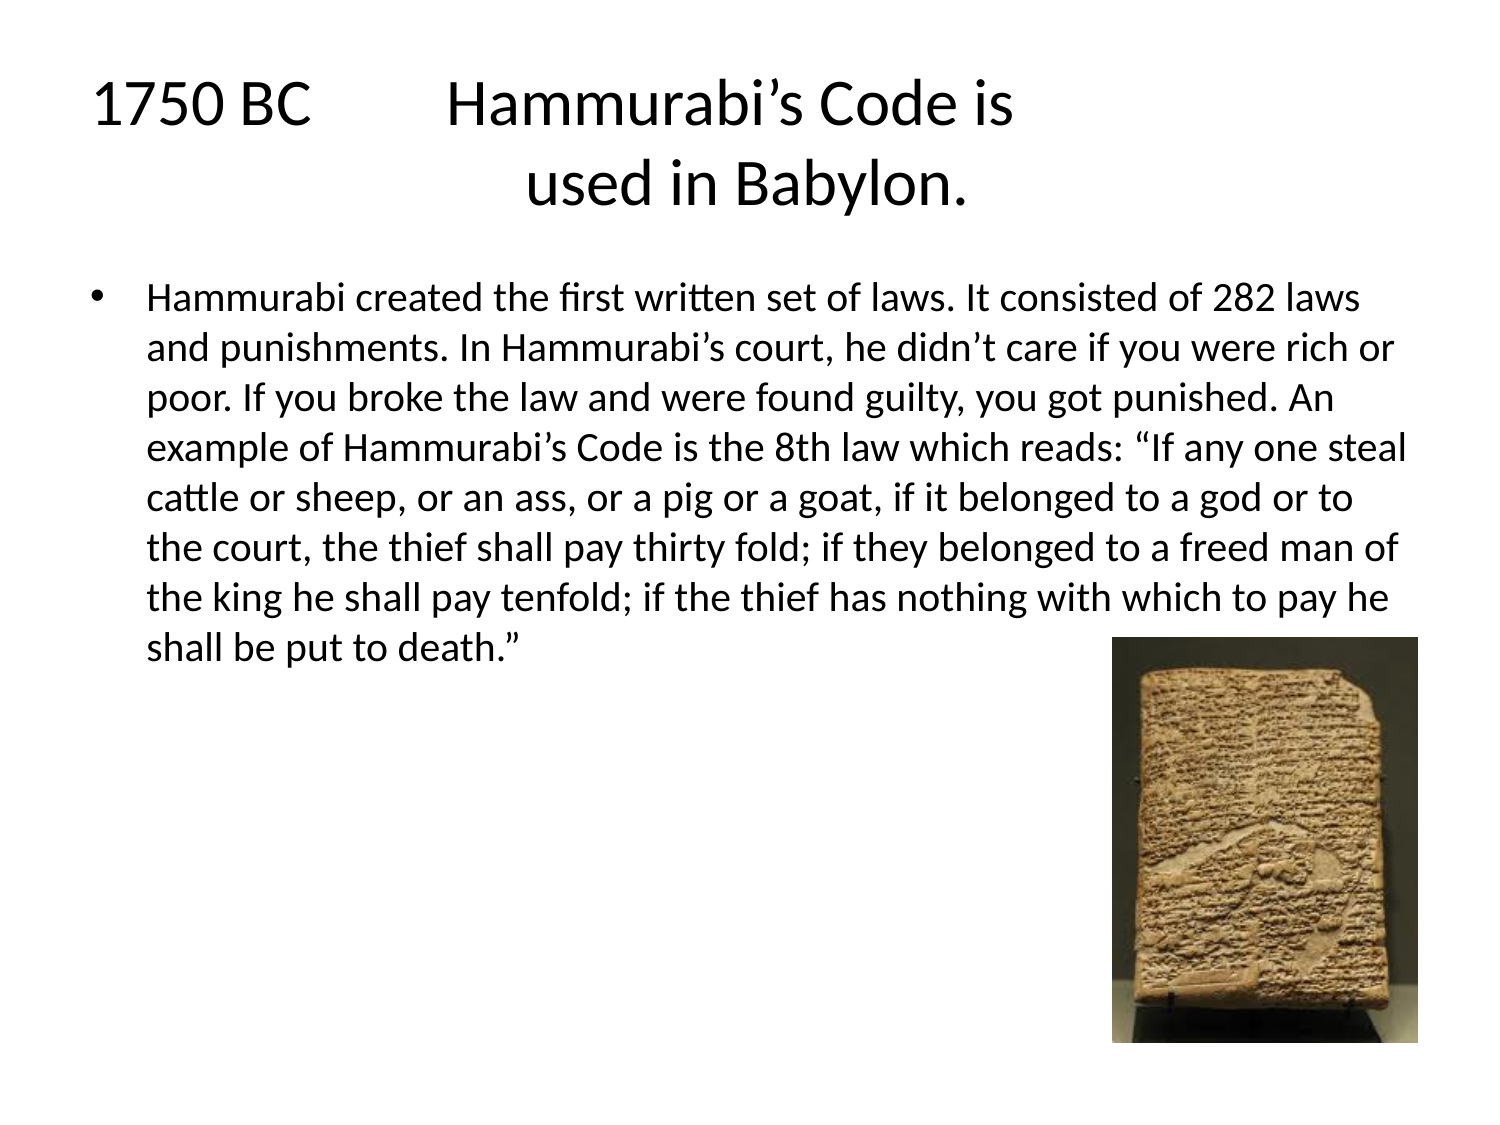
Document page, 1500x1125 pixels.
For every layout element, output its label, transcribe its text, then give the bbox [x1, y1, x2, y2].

list Hammurabi created the first written set of laws. It consisted of 282 laws and punishments. In Hammurabi’s court, he didn’t care if you were rich or poor. If you broke the law and were found guilty, you got punished. An example of Hammurabi’s Code is the 8th law which reads: “If any one steal cattle or sheep, or an ass, or a pig or a goat, if it belonged to a god or to the court, the thief shall pay thirty fold; if they belonged to a freed man of the king he shall pay tenfold; if the thief has nothing with which to pay he shall be put to death.” [75, 262, 1425, 1005]
picture [1112, 637, 1418, 1043]
title 1750 BC Hammurabi’s Code is used in Babylon. [75, 45, 1425, 233]
